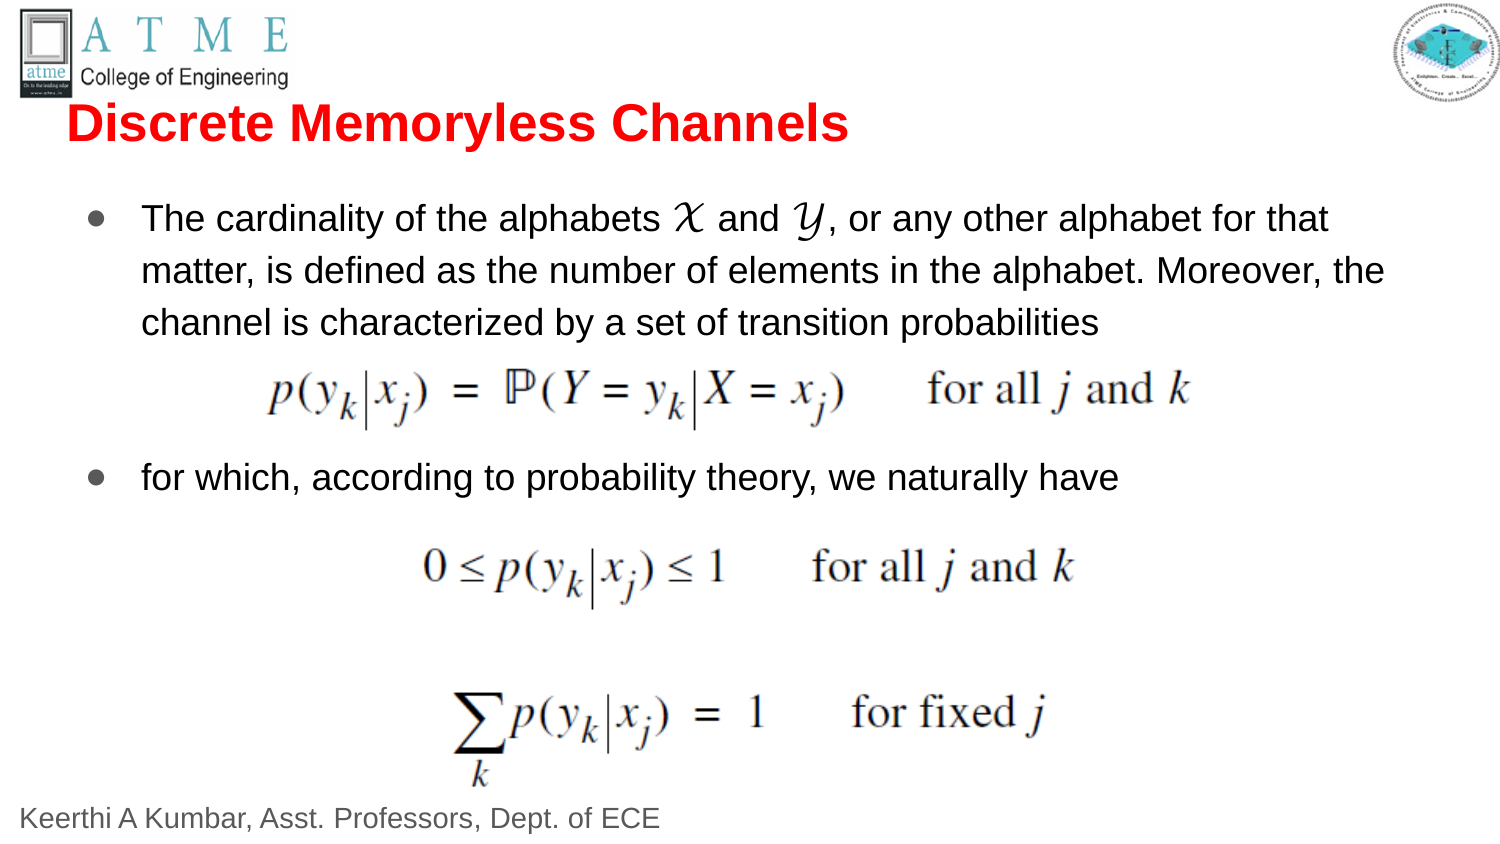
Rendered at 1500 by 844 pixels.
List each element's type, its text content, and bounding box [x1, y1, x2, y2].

title Discrete Memoryless Channels [51, 72, 1449, 167]
picture [1389, 1, 1500, 104]
picture [17, 6, 295, 99]
picture [253, 343, 1265, 440]
list The cardinality of the alphabets 𝒳 and 𝒴, or any other alphabet for that matter, is defined as the number of elements in the alphabet. Moreover, the channel is characterized by a set of transition probabilities for which, according to probability theory, we naturally have [51, 172, 1452, 750]
picture [412, 530, 1088, 801]
